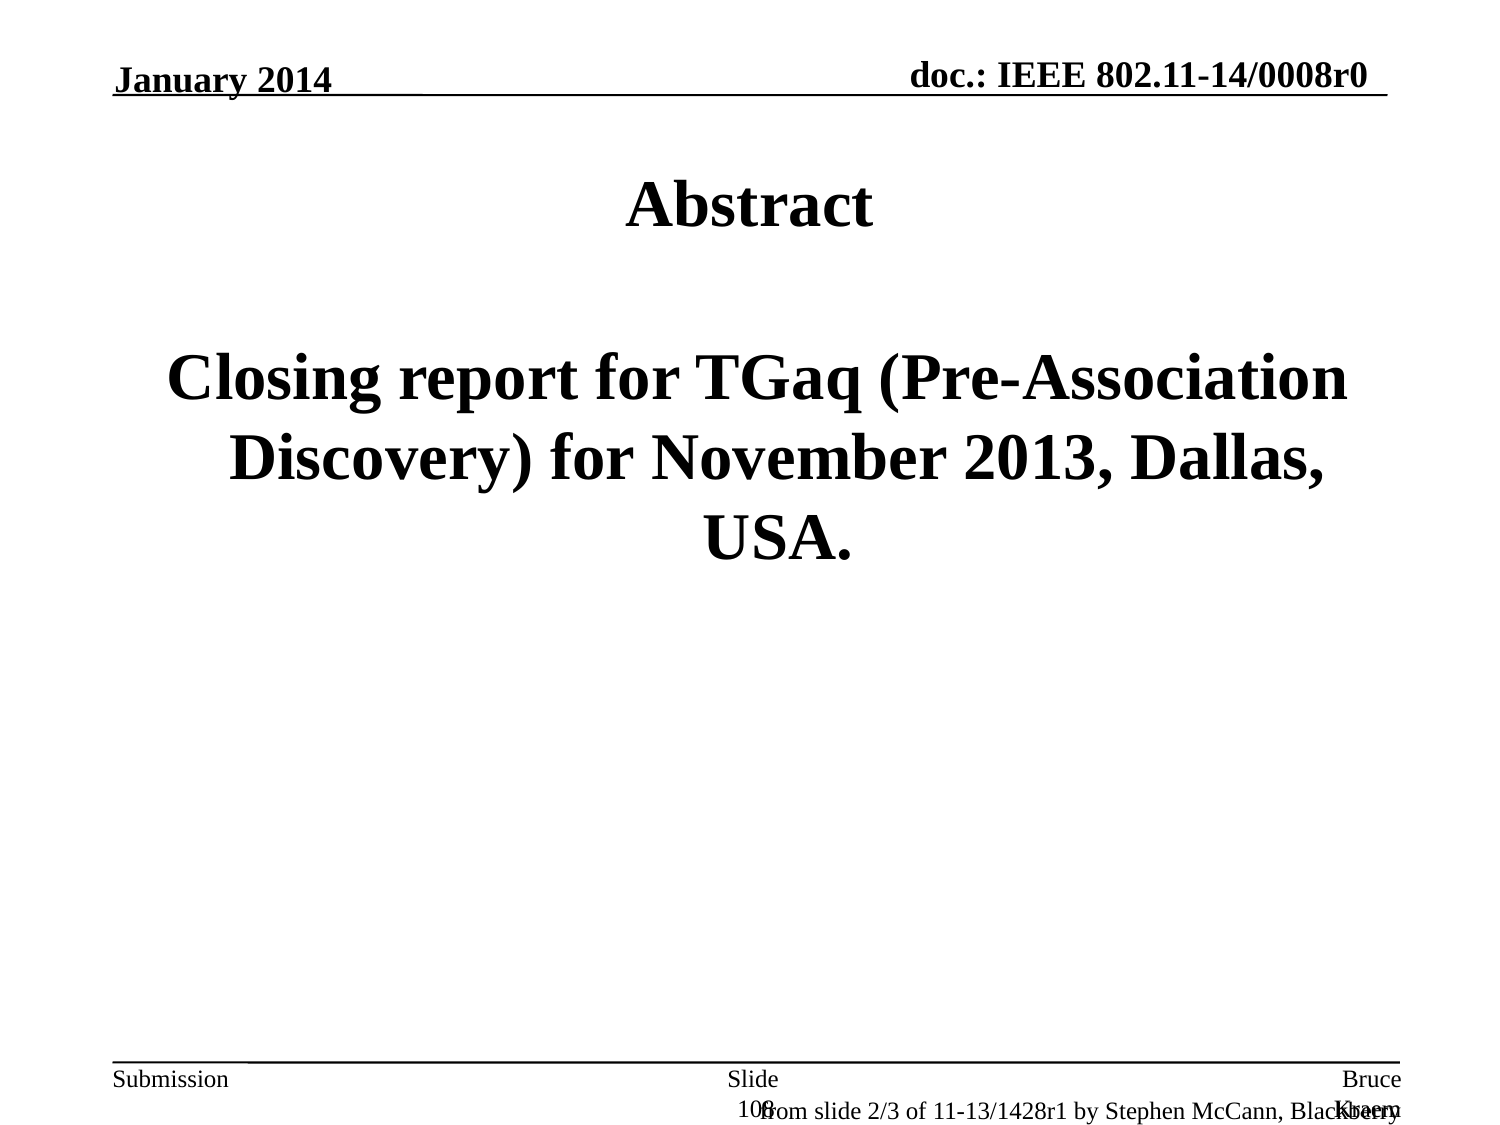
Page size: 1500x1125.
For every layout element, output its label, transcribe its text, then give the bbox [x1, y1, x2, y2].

footer Bruce Kraemer, Marvell [1325, 1062, 1402, 1087]
text_box from slide 2/3 of 11-13/1428r1 by Stephen McCann, Blackberry [343, 1087, 1417, 1125]
slide_number Slide 108 [712, 1062, 800, 1087]
list Closing report for TGaq (Pre-Association Discovery) for November 2013, Dallas, USA. [112, 324, 1388, 1000]
title Abstract [112, 112, 1388, 288]
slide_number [114, 54, 374, 100]
